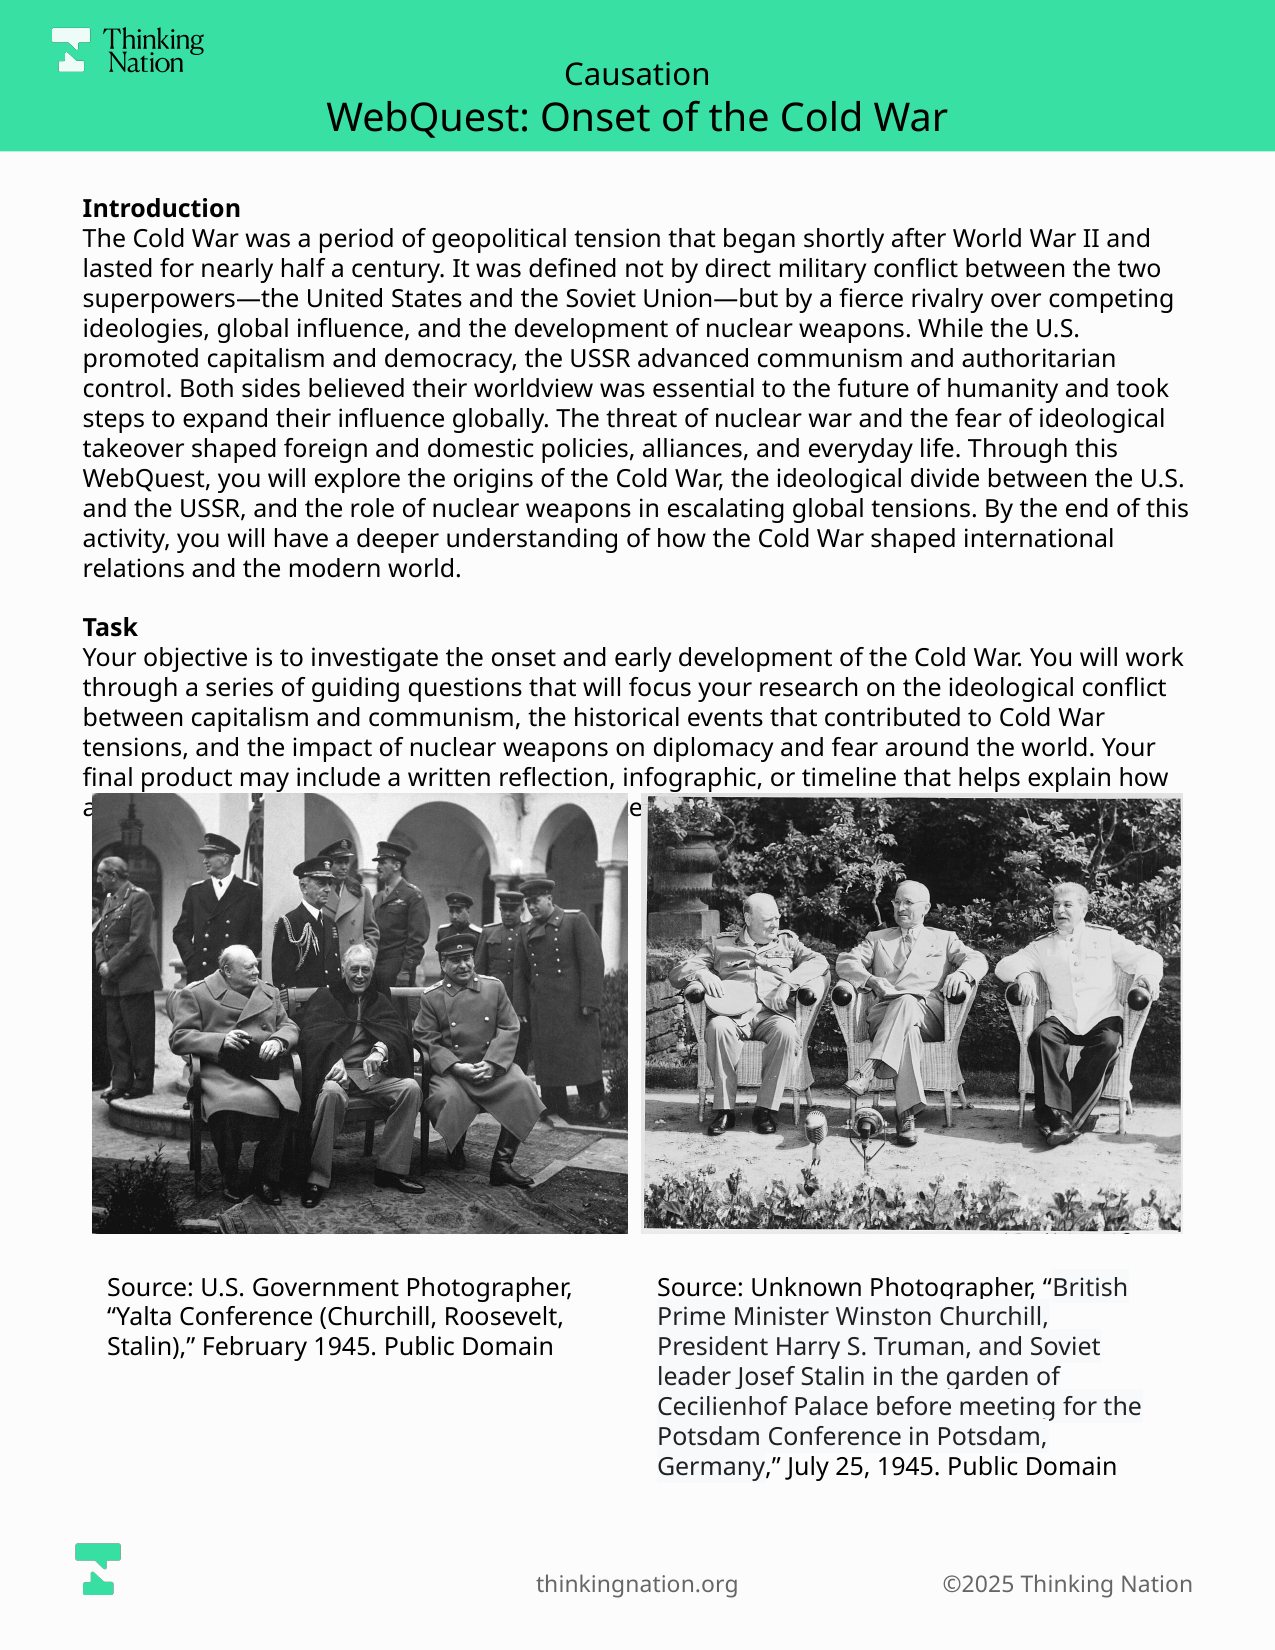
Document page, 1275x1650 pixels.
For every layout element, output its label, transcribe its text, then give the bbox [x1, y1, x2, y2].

text_box Causation WebQuest: Onset of the Cold War [0, 0, 1275, 152]
text_box thinkingnation.org [486, 1553, 789, 1605]
text_box ©2025 Thinking Nation [907, 1553, 1210, 1605]
text_box Source: Unknown Photographer, “British Prime Minister Winston Churchill, President Harry S. Truman, and Soviet leader Josef Stalin in the garden of Cecilienhof Palace before meeting for the Potsdam Conference in Potsdam, Germany,” July 25, 1945. Public Domain [642, 1255, 1178, 1496]
text_box Source: U.S. Government Photographer, “Yalta Conference (Churchill, Roosevelt, Stalin),” February 1945. Public Domain [92, 1255, 628, 1376]
picture [91, 793, 628, 1235]
picture [62, 1533, 134, 1605]
text_box Introduction The Cold War was a period of geopolitical tension that began shortly after World War II and lasted for nearly half a century. It was defined not by direct military conflict between the two superpowers—the United States and the Soviet Union—but by a fierce rivalry over competing ideologies, global influence, and the development of nuclear weapons. While the U.S. promoted capitalism and democracy, the USSR advanced communism and authoritarian control. Both sides believed their worldview was essential to the future of humanity and took steps to expand their influence globally. The threat of nuclear war and the fear of ideological takeover shaped foreign and domestic policies, alliances, and everyday life. Through this WebQuest, you will explore the origins of the Cold War, the ideological divide between the U.S. and the USSR, and the role of nuclear weapons in escalating global tensions. By the end of this activity, you will have a deeper understanding of how the Cold War shaped international relations and the modern world. Task Your objective is to investigate the onset and early development of the Cold War. You will work through a series of guiding questions that will focus your research on the ideological conflict between capitalism and communism, the historical events that contributed to Cold War tensions, and the impact of nuclear weapons on diplomacy and fear around the world. Your final product may include a written reflection, infographic, or timeline that helps explain how and why the Cold War began—and why it mattered. [67, 177, 1208, 1346]
picture [641, 793, 1184, 1235]
picture [35, 13, 210, 87]
